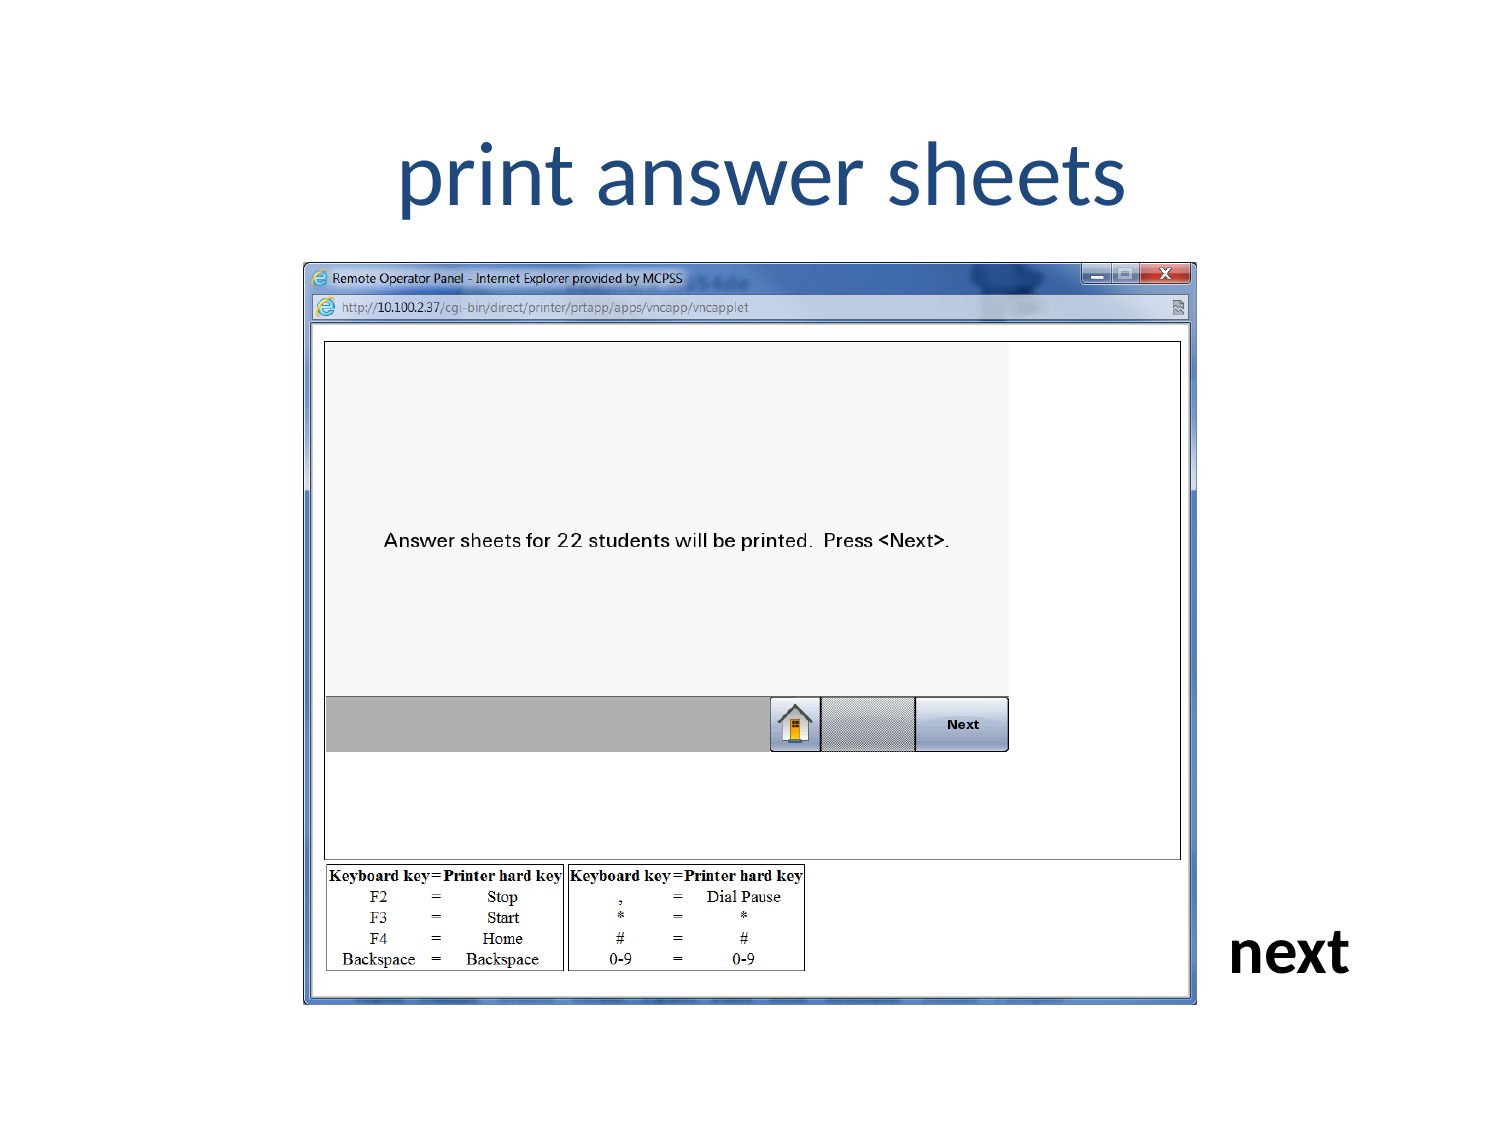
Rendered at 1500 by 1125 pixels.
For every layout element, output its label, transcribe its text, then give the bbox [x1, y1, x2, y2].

text_box next [1213, 899, 1366, 995]
title print answer sheets [87, 75, 1438, 263]
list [303, 262, 1197, 1006]
